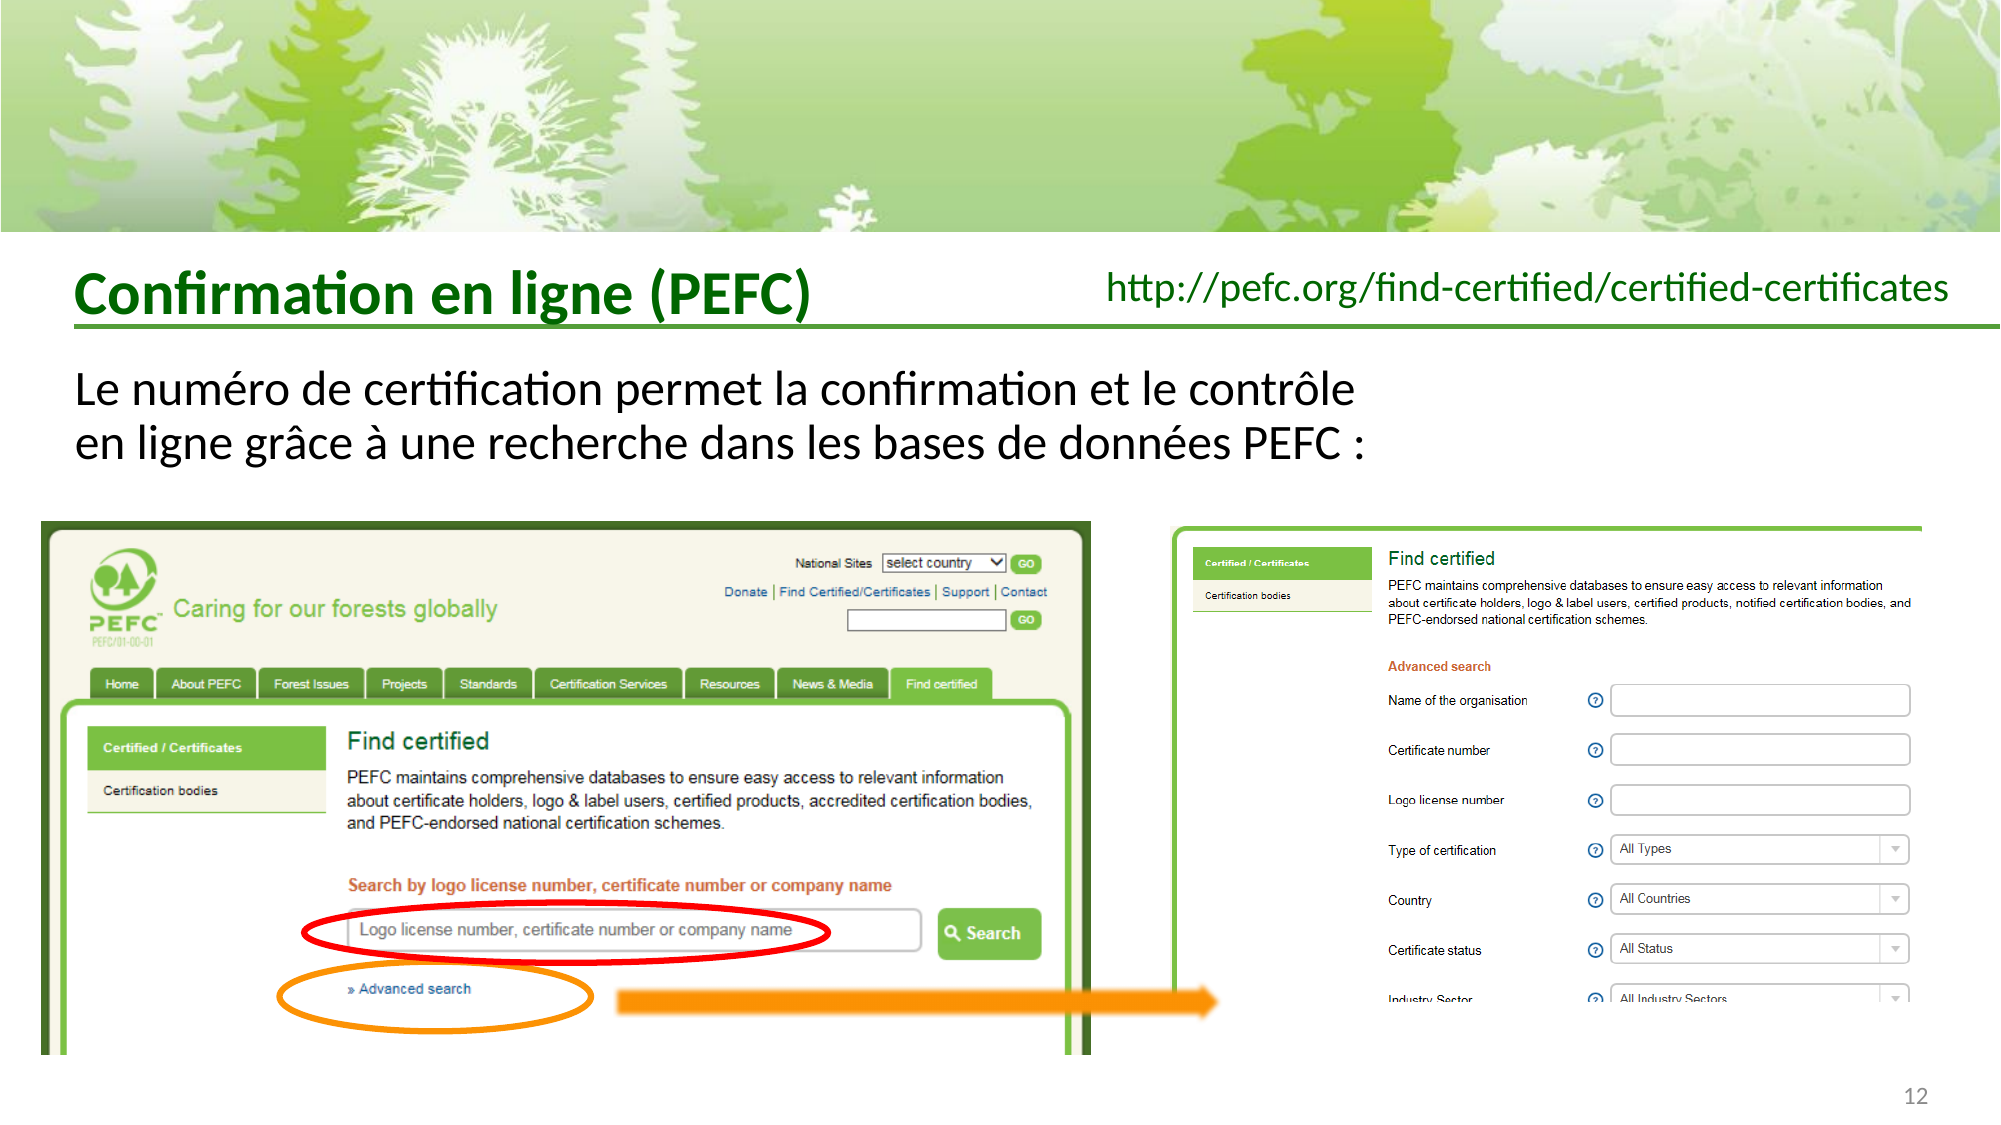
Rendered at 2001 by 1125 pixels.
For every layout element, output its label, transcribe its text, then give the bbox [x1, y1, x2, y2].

title Confirmation en ligne (PEFC) [59, 200, 1410, 388]
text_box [41, 521, 1922, 1055]
text_box http://pefc.org/find-certified/certified-certificates [1090, 258, 2000, 319]
picture [0, 0, 2000, 232]
slide_number 12 [1493, 1065, 1944, 1125]
list Le numéro de certification permet la confirmation et le contrôle en ligne grâce à une recherche dans les bases de données PEFC : [59, 355, 1385, 481]
